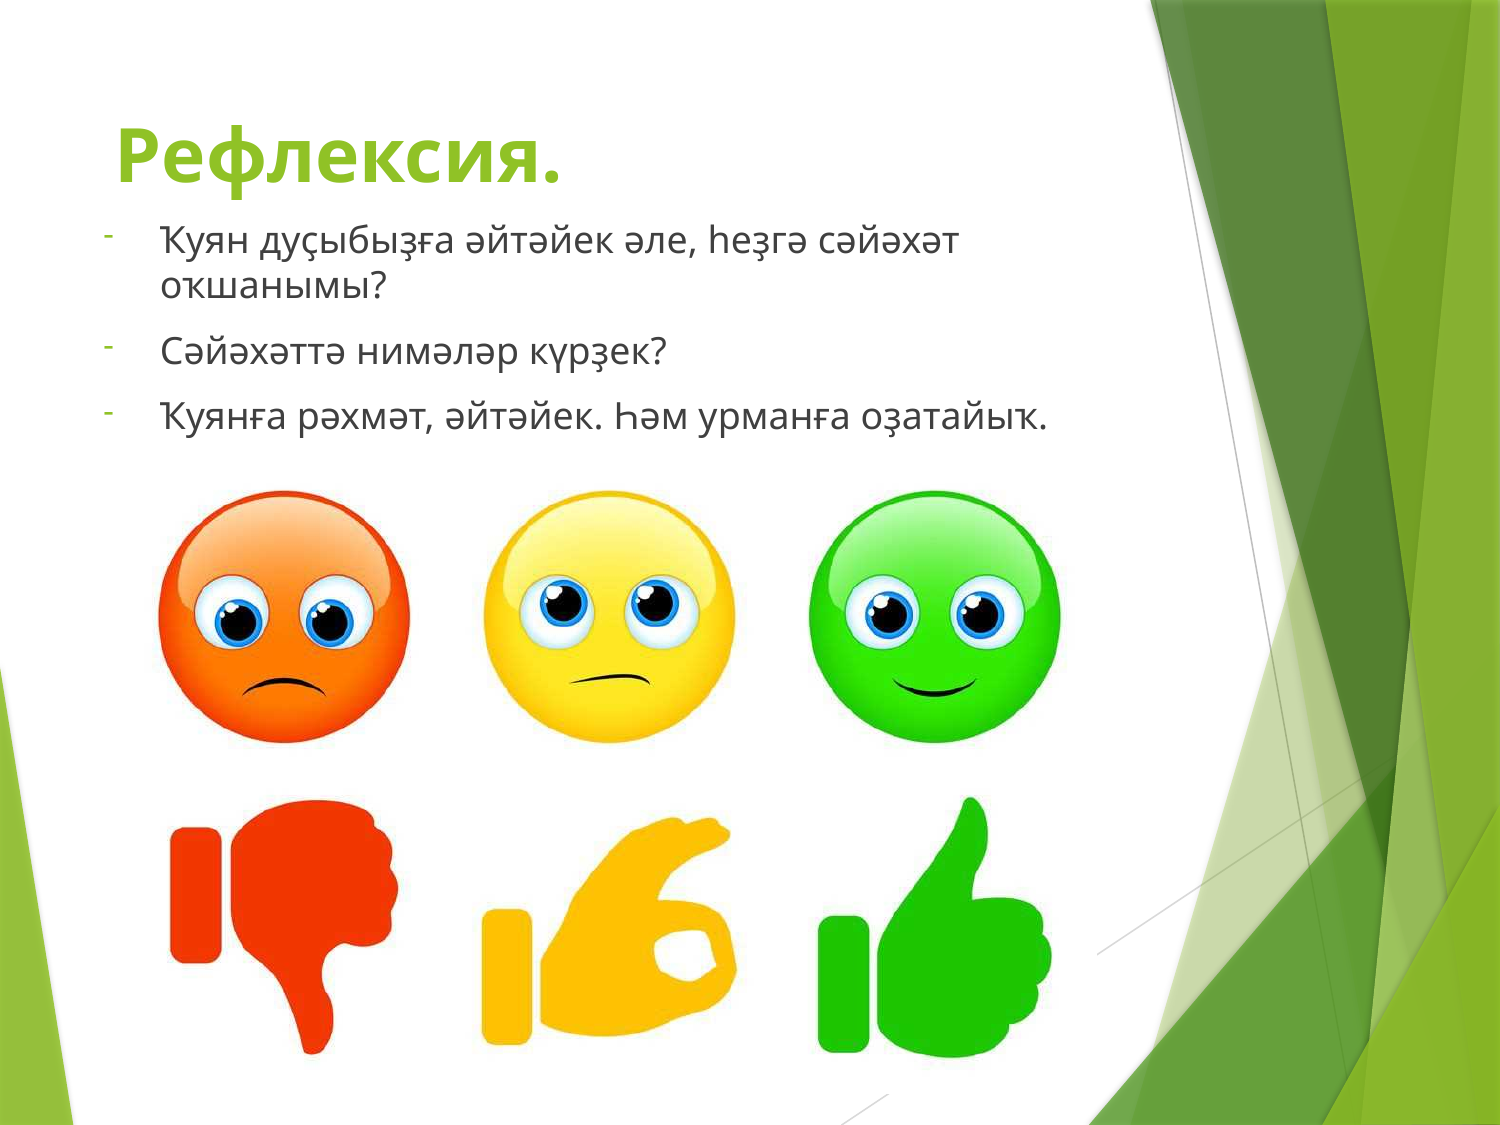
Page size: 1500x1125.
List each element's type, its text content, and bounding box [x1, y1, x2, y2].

title Рефлексия. [99, 99, 1142, 317]
picture [121, 443, 1097, 1094]
list Ҡуян дуҫыбыҙға әйтәйек әле, һеҙгә сәйәхәт оҡшанымы? Сәйәхәттә нимәләр күрҙек? Ҡуянға рәхмәт, әйтәйек. Һәм урманға оҙатайыҡ. [88, 208, 1130, 845]
